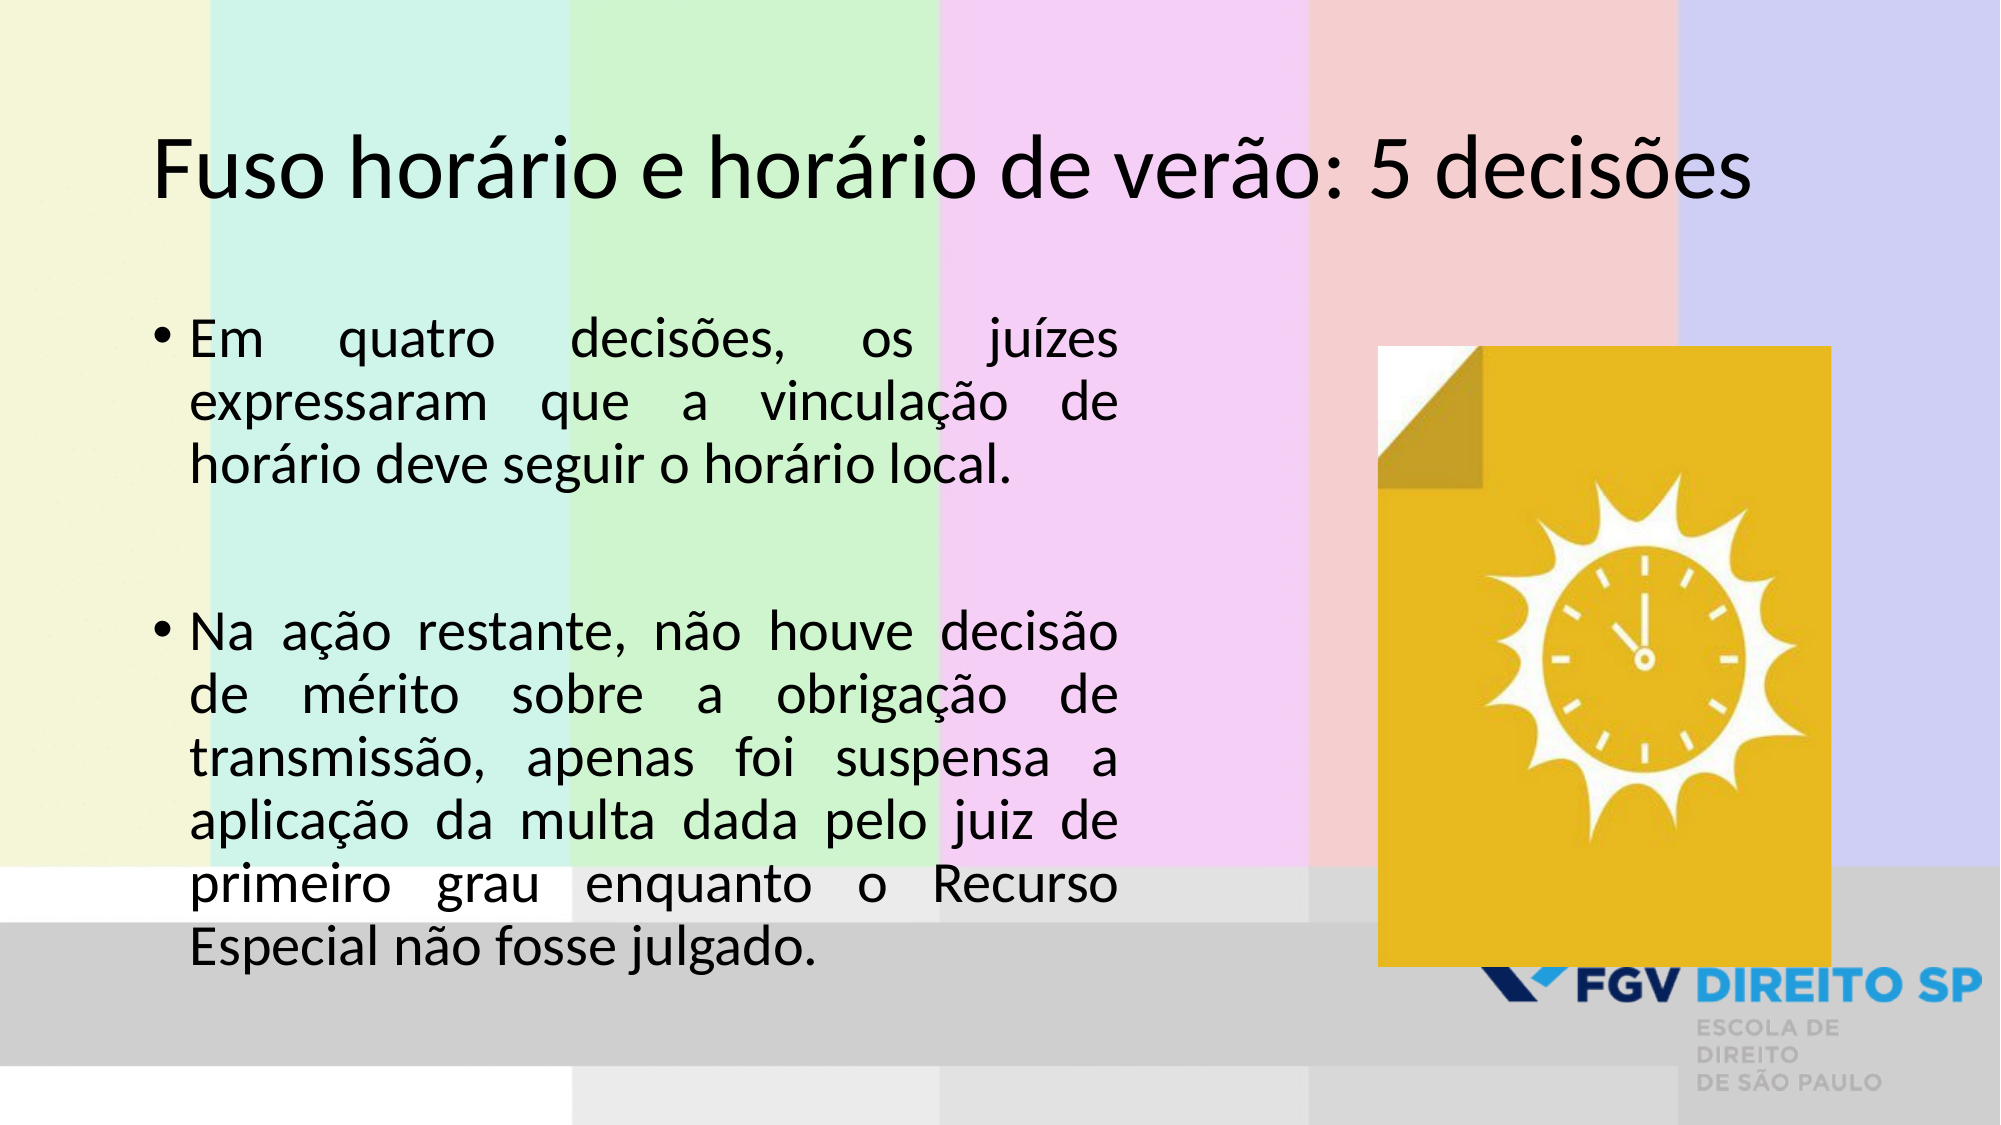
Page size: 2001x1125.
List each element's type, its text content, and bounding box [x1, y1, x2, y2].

list Em quatro decisões, os juízes expressaram que a vinculação de horário deve seguir o horário local. Na ação restante, não houve decisão de mérito sobre a obrigação de transmissão, apenas foi suspensa a aplicação da multa dada pelo juiz de primeiro grau enquanto o Recurso Especial não fosse julgado. [137, 299, 1135, 1014]
picture [1377, 346, 1982, 1091]
title Fuso horário e horário de verão: 5 decisões [137, 59, 1863, 278]
